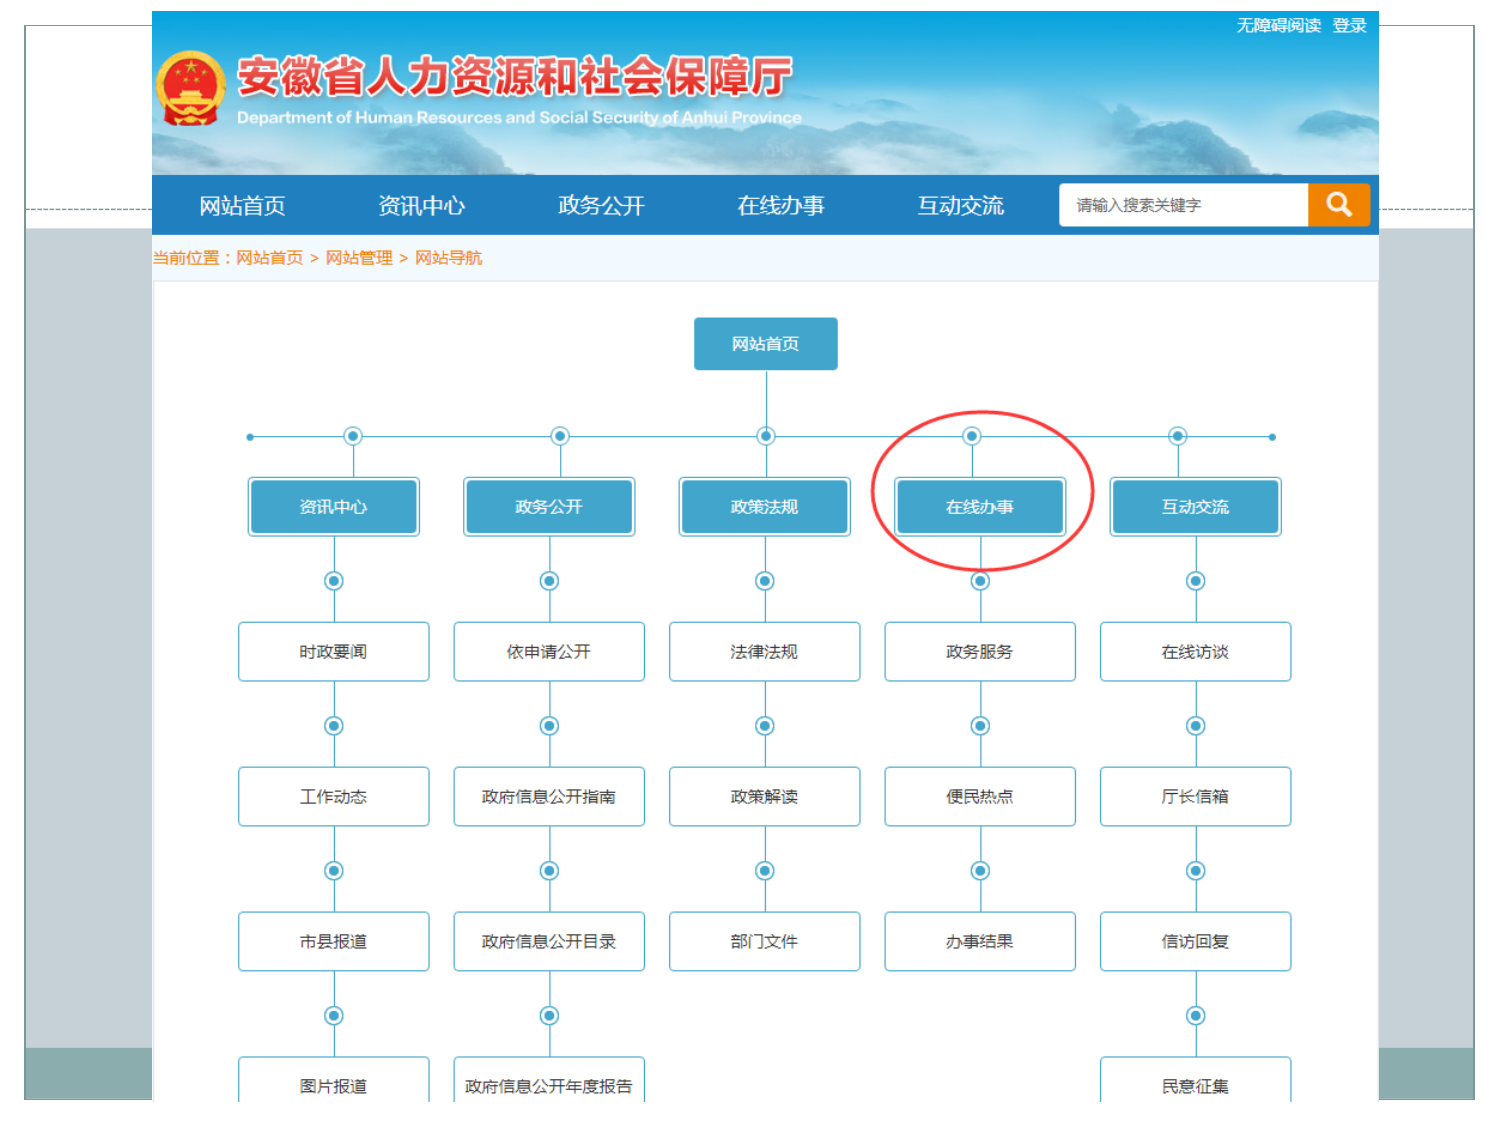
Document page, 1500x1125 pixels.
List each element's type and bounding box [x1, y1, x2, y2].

picture [152, 19, 1379, 1102]
